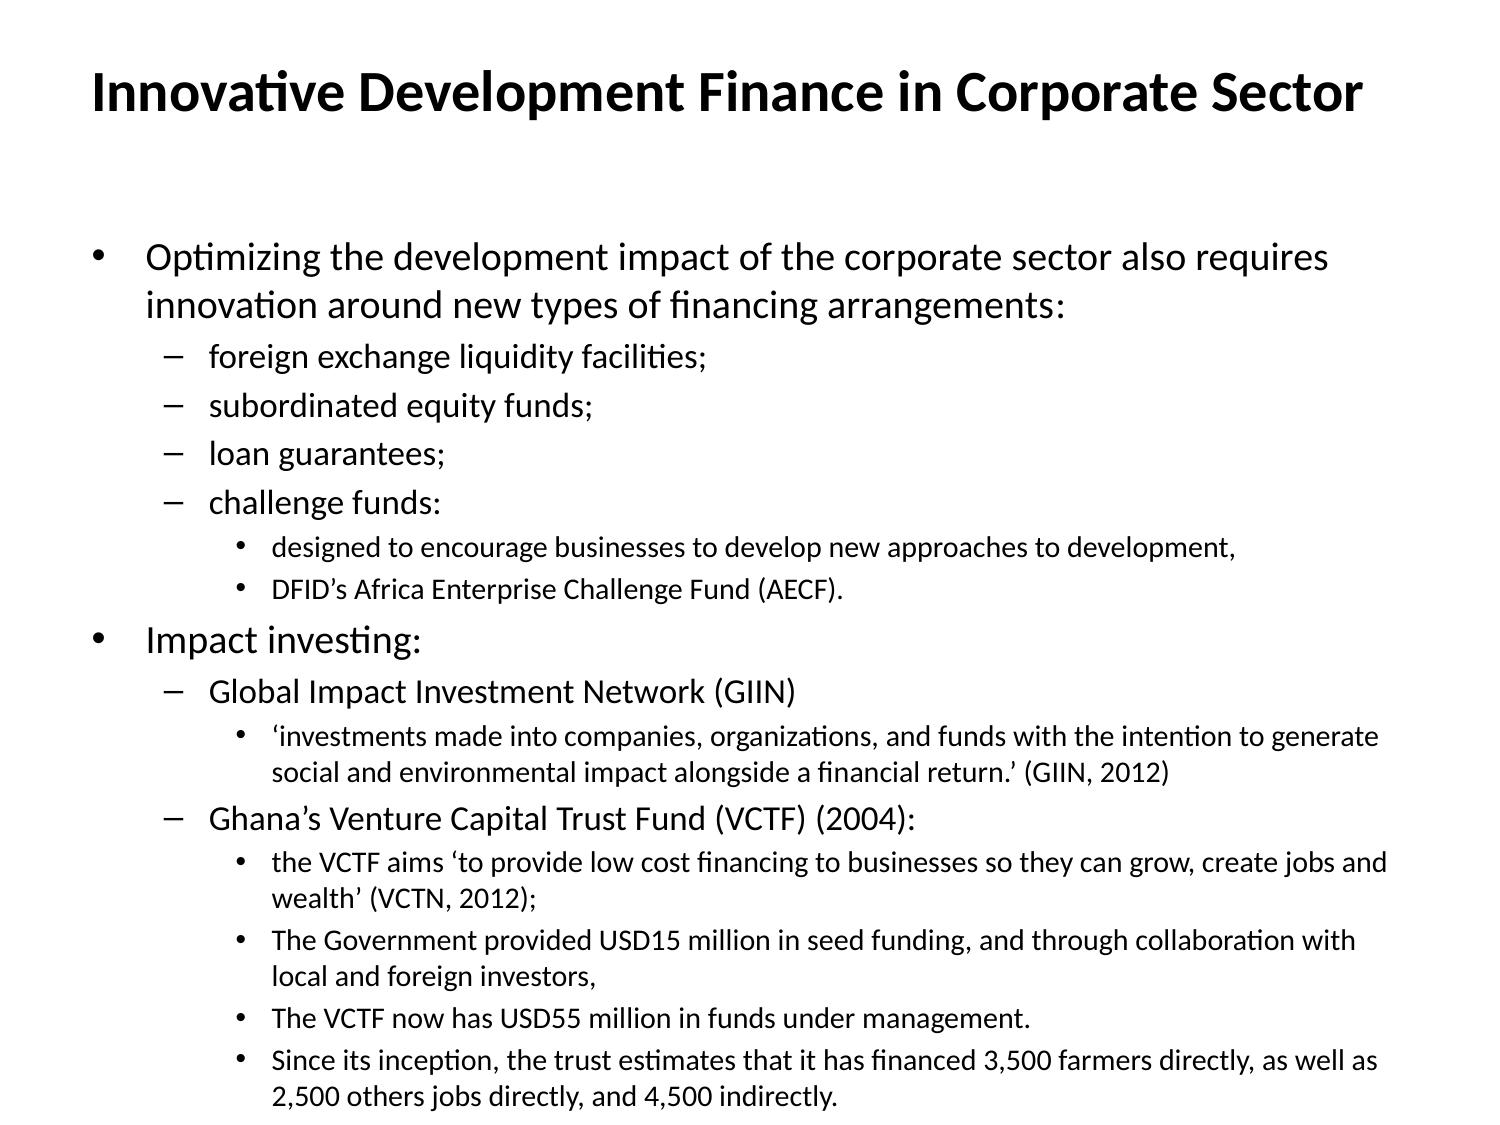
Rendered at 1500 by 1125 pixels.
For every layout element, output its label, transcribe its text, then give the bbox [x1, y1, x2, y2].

list Optimizing the development impact of the corporate sector also requires innovation around new types of financing arrangements: foreign exchange liquidity facilities; subordinated equity funds; loan guarantees; challenge funds: designed to encourage businesses to develop new approaches to development, DFID’s Africa Enterprise Challenge Fund (AECF). Impact investing: Global Impact Investment Network (GIIN) ‘investments made into companies, organizations, and funds with the intention to generate social and environmental impact alongside a financial return.’ (GIIN, 2012) Ghana’s Venture Capital Trust Fund (VCTF) (2004): the VCTF aims ‘to provide low cost financing to businesses so they can grow, create jobs and wealth’ (VCTN, 2012); The Government provided USD15 million in seed funding, and through collaboration with local and foreign investors, The VCTF now has USD55 million in funds under management. Since its inception, the trust estimates that it has financed 3,500 farmers directly, as well as 2,500 others jobs directly, and 4,500 indirectly. [76, 222, 1427, 1125]
title Innovative Development Finance in Corporate Sector [53, 30, 1404, 145]
